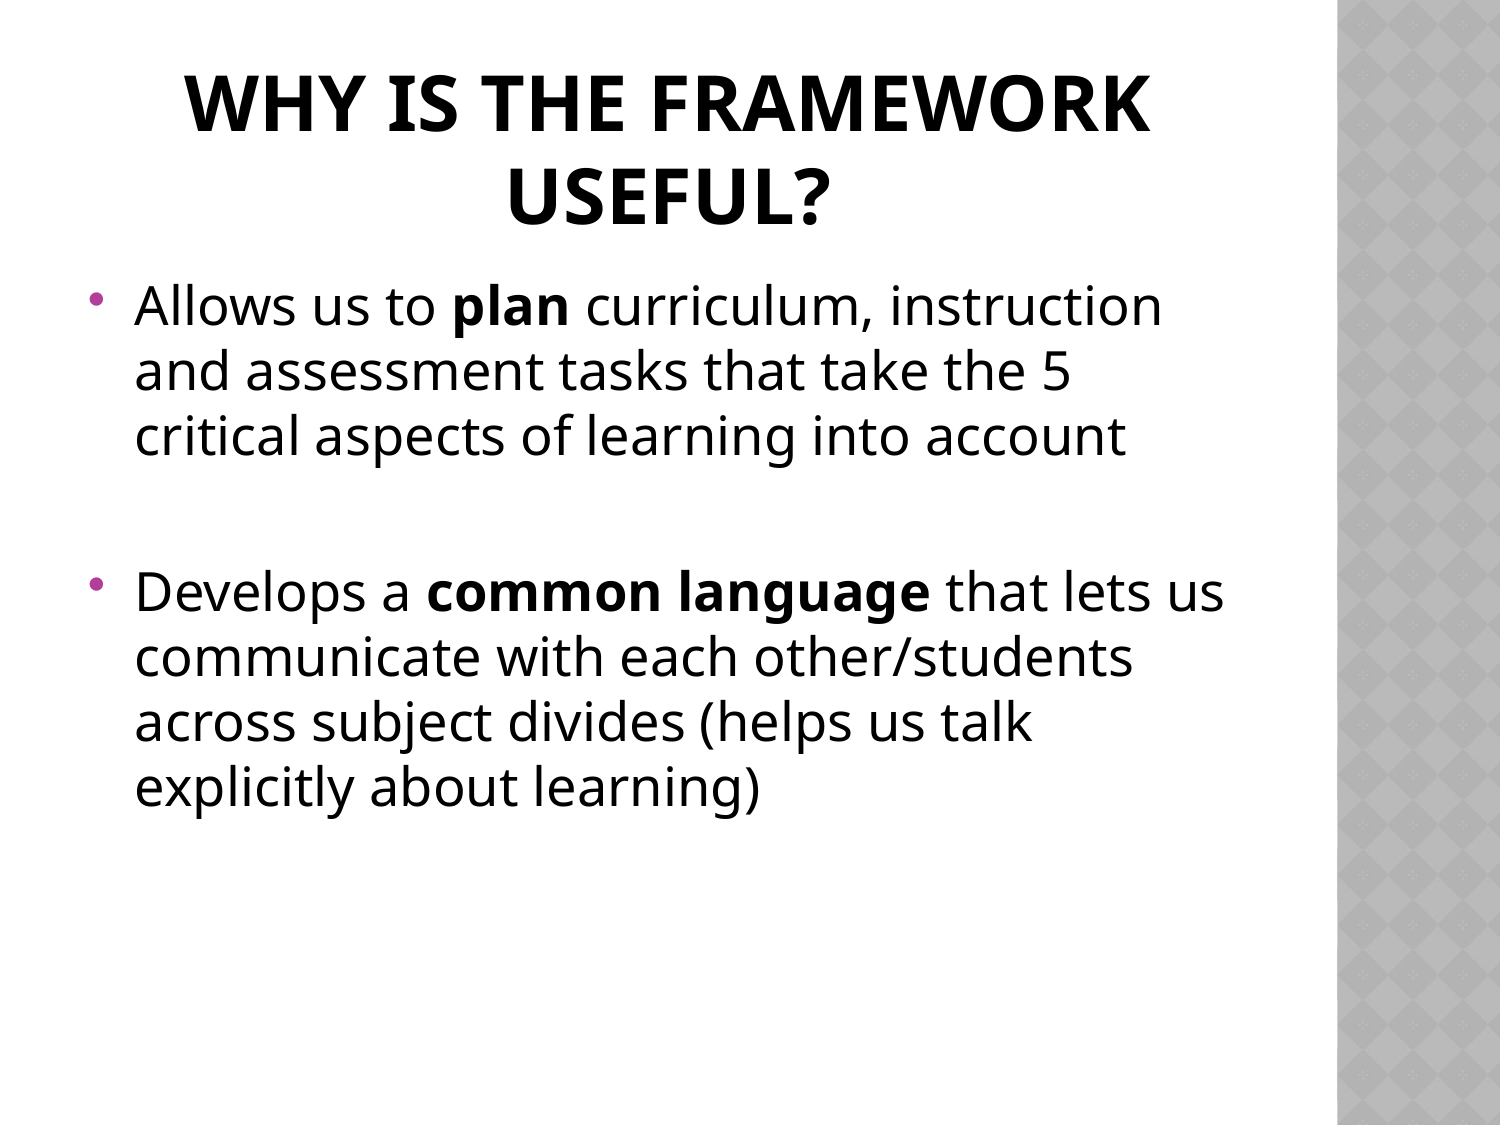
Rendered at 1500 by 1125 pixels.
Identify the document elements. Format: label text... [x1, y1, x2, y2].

title Why is the Framework Useful? [75, 52, 1263, 240]
list Allows us to plan curriculum, instruction and assessment tasks that take the 5 critical aspects of learning into account Develops a common language that lets us communicate with each other/students across subject divides (helps us talk explicitly about learning) [75, 264, 1263, 1059]
